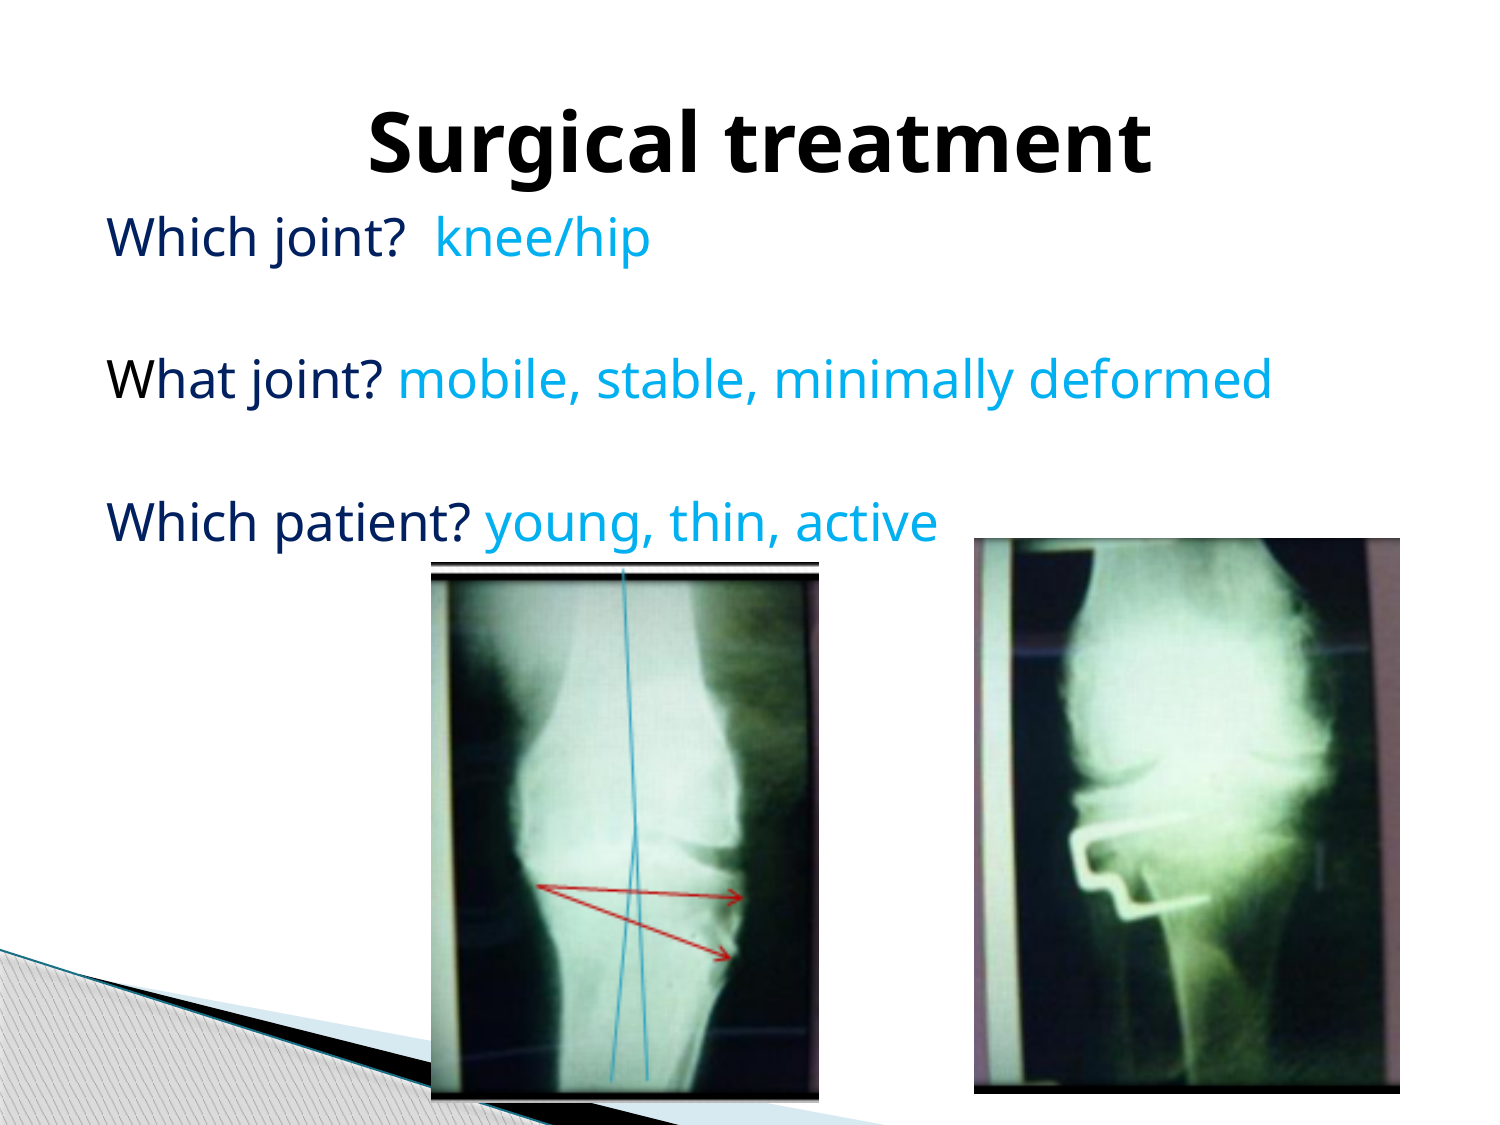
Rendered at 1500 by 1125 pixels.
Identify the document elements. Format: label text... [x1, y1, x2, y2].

title Surgical treatment [75, 45, 1425, 233]
list Which joint? knee/hip What joint? mobile, stable, minimally deformed Which patient? young, thin, active [75, 196, 1500, 563]
picture [974, 538, 1400, 1095]
picture [430, 562, 819, 1104]
